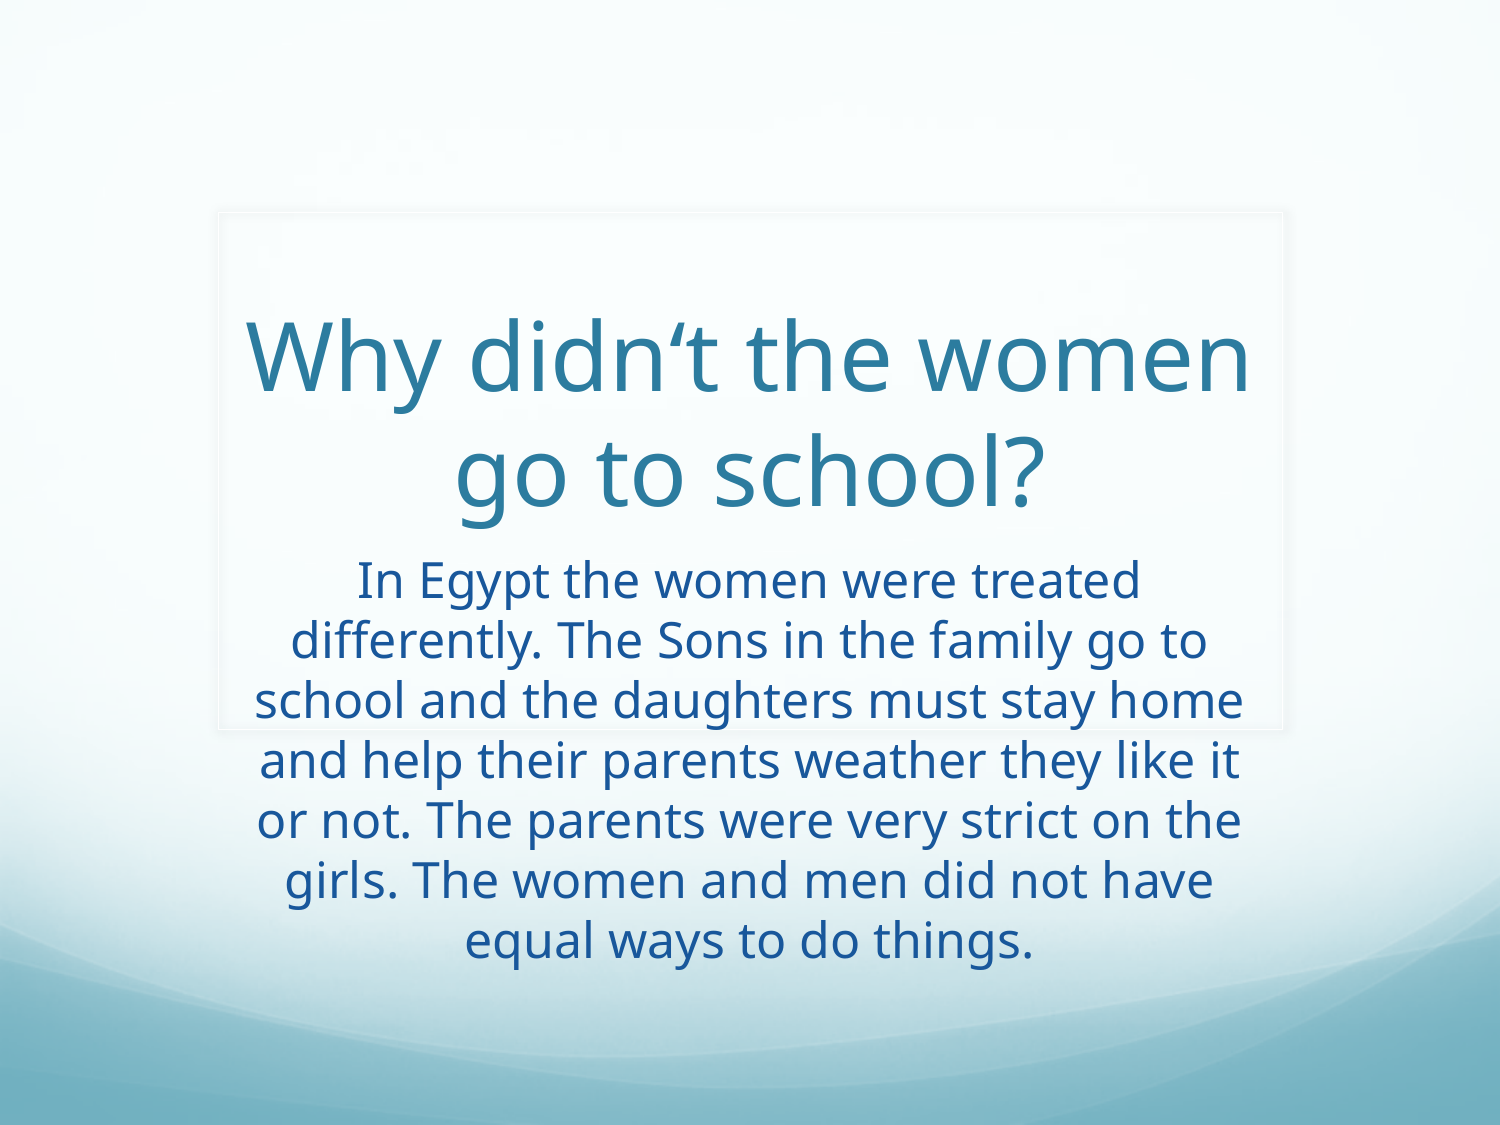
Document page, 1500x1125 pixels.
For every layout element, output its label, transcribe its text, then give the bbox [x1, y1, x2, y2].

subtitle In Egypt the women were treated differently. The Sons in the family go to school and the daughters must stay home and help their parents weather they like it or not. The parents were very strict on the girls. The women and men did not have equal ways to do things. [217, 541, 1283, 810]
title Why didn‘t the women go to school? [217, 249, 1283, 533]
